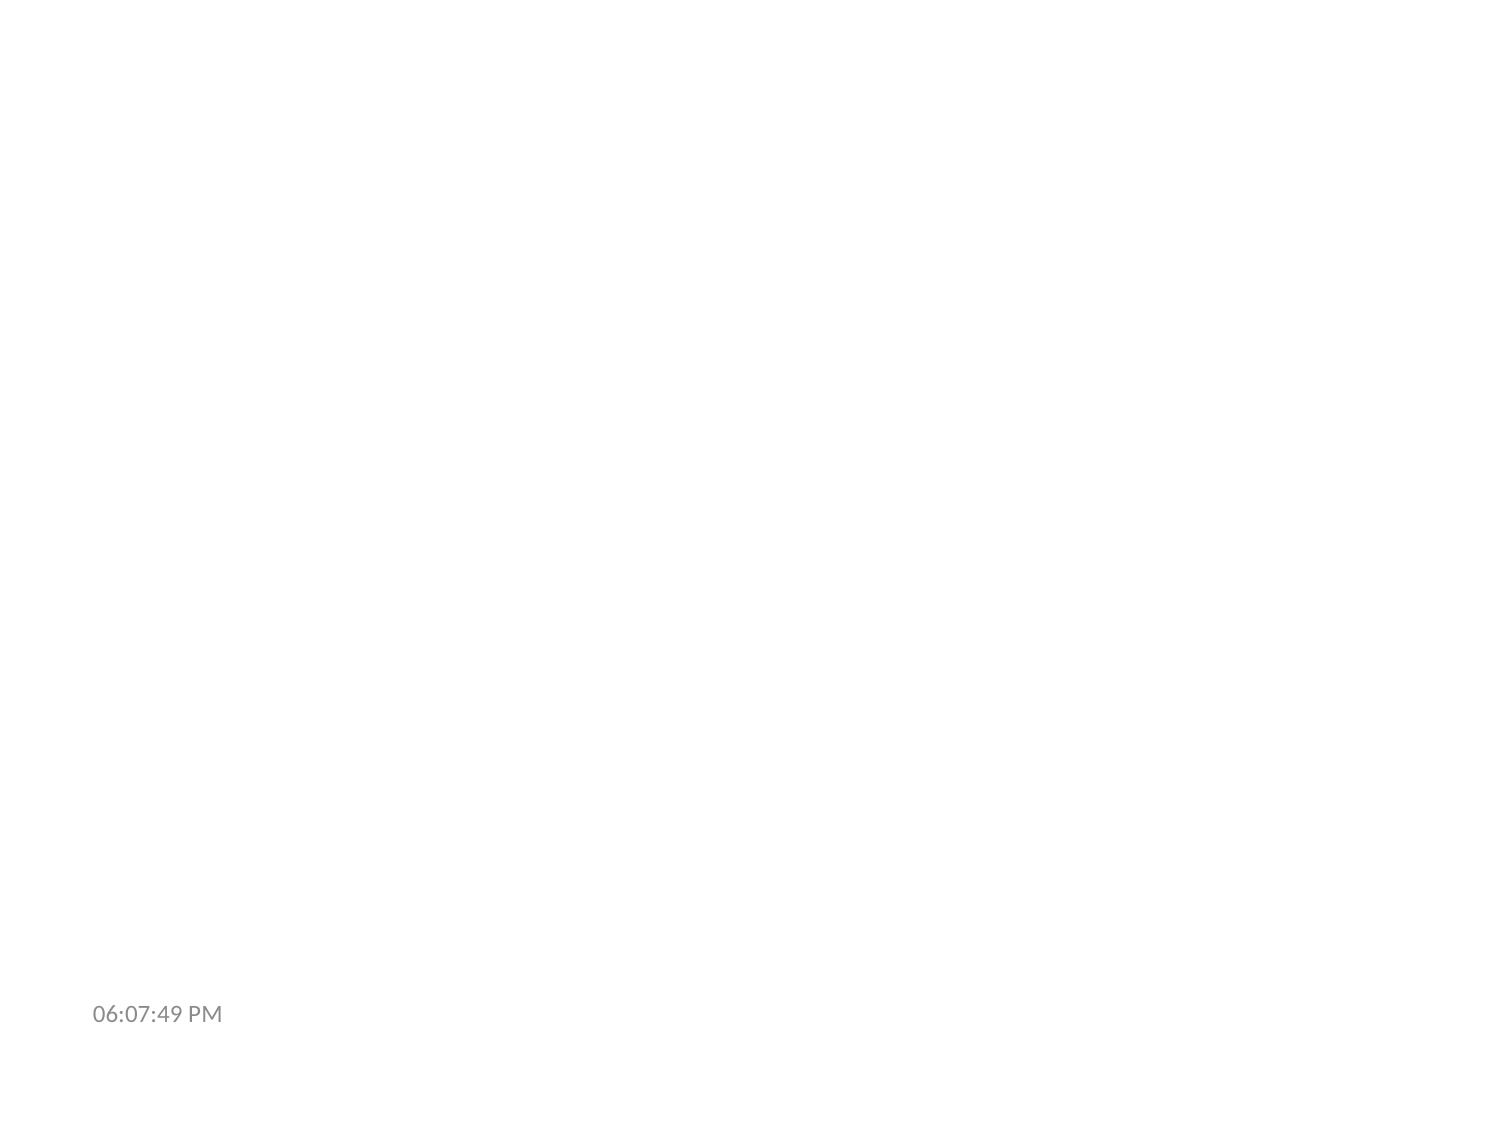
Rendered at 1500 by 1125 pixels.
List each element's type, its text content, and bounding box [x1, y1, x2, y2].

text_box 3:35:09 PM [77, 982, 428, 1043]
